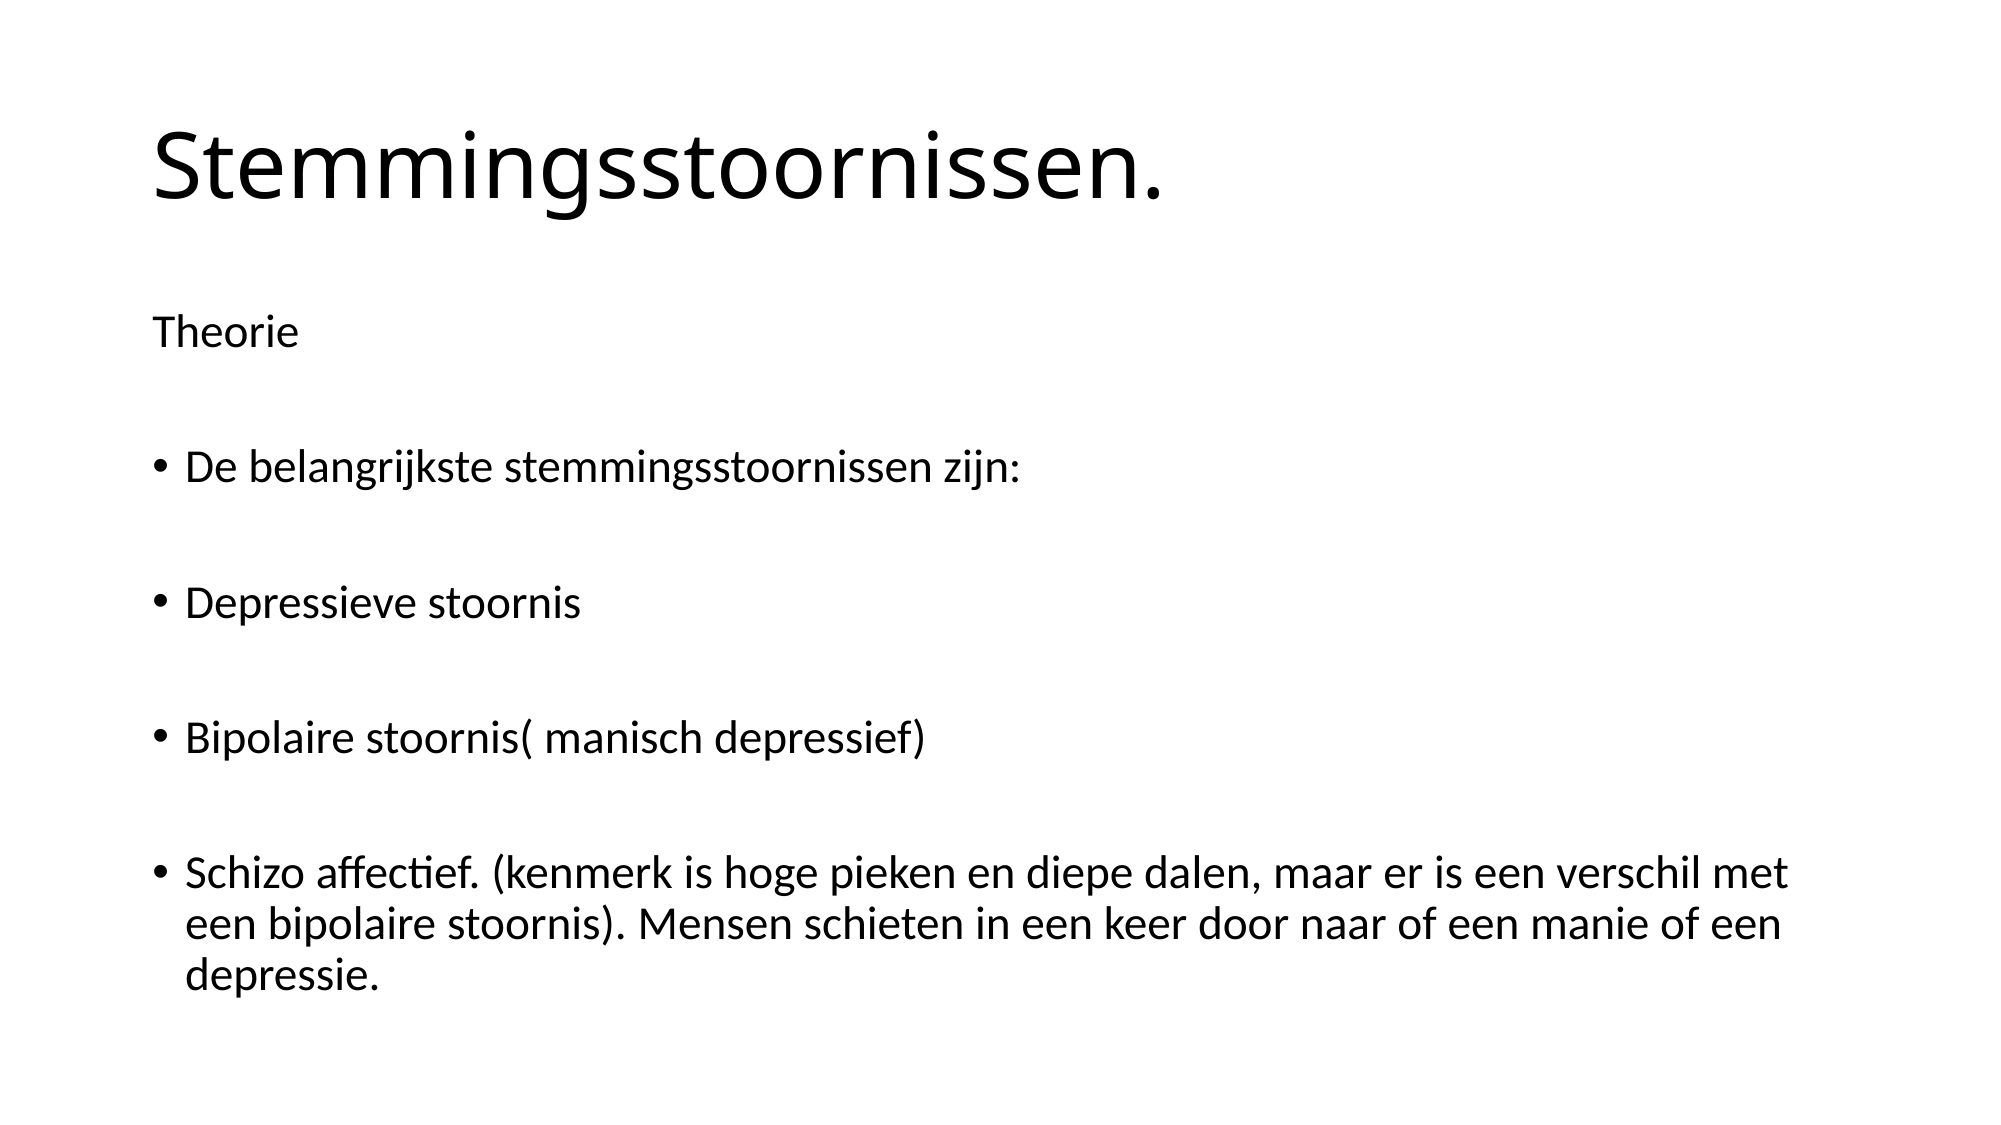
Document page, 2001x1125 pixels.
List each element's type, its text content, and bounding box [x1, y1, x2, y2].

list Theorie De belangrijkste stemmingsstoornissen zijn: Depressieve stoornis Bipolaire stoornis( manisch depressief) Schizo affectief. (kenmerk is hoge pieken en diepe dalen, maar er is een verschil met een bipolaire stoornis). Mensen schieten in een keer door naar of een manie of een depressie. [137, 299, 1863, 1014]
title Stemmingsstoornissen. [137, 59, 1863, 278]
